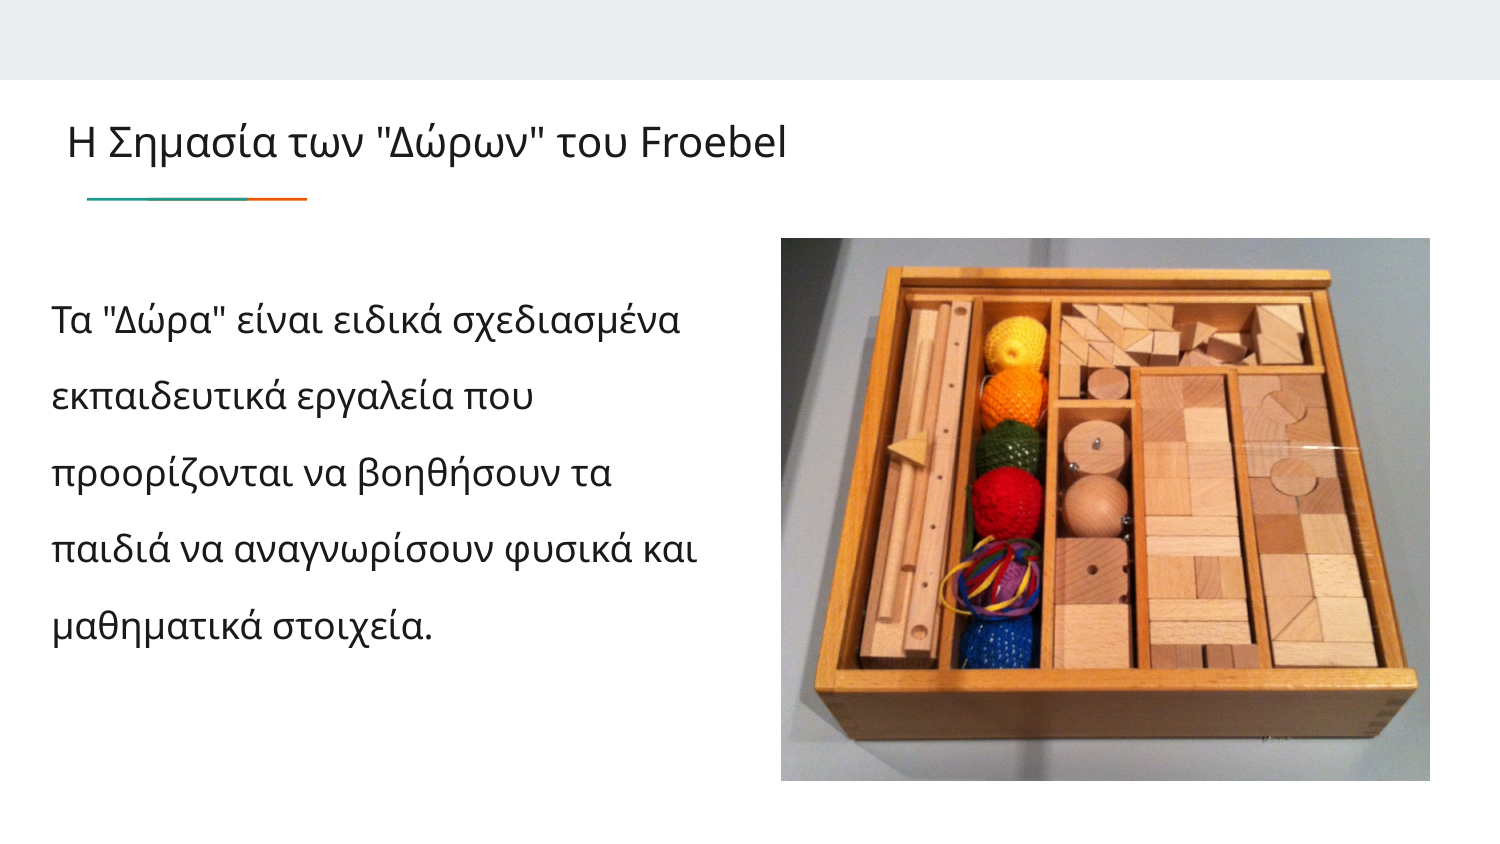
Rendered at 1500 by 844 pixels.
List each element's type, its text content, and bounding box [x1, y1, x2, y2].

list Τα "Δώρα" είναι ειδικά σχεδιασμένα εκπαιδευτικά εργαλεία που προορίζονται να βοηθήσουν τα παιδιά να αναγνωρίσουν φυσικά και μαθηματικά στοιχεία. [36, 214, 750, 805]
picture [781, 238, 1430, 781]
title Η Σημασία των "Δώρων" του Froebel [51, 97, 1344, 185]
